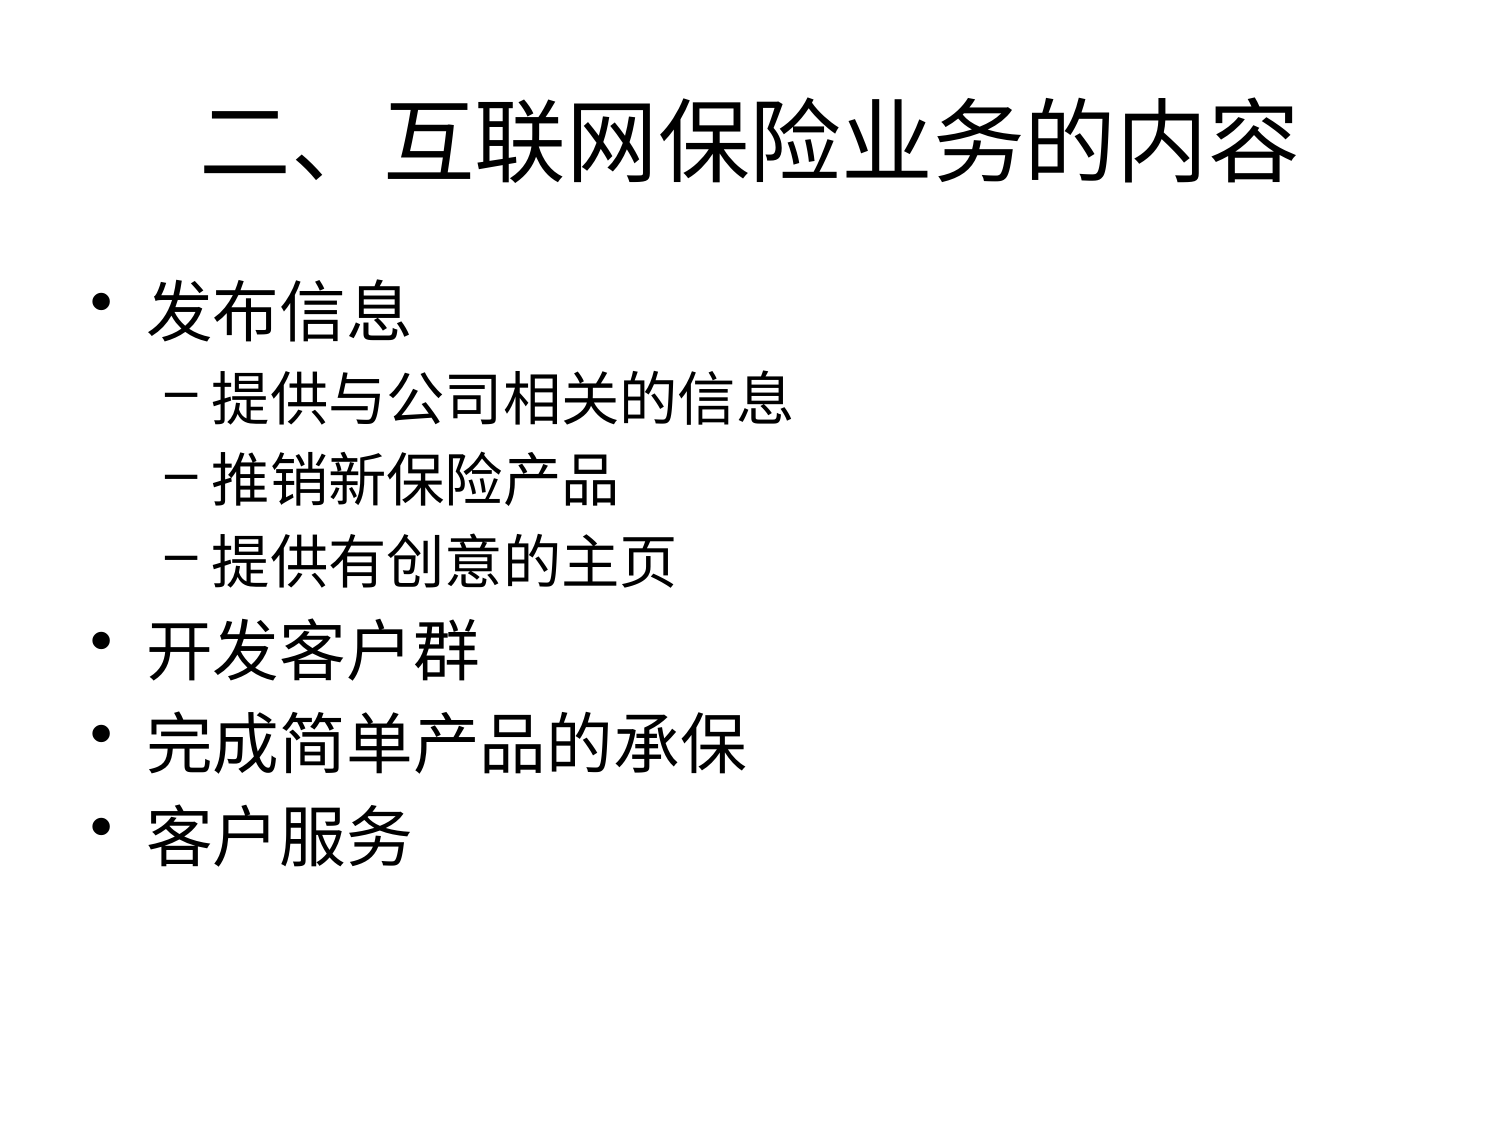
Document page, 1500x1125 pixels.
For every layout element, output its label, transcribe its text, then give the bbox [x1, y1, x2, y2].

list 发布信息 提供与公司相关的信息 推销新保险产品 提供有创意的主页 开发客户群 完成简单产品的承保 客户服务 [75, 262, 1425, 1005]
title 二、互联网保险业务的内容 [75, 45, 1425, 233]
